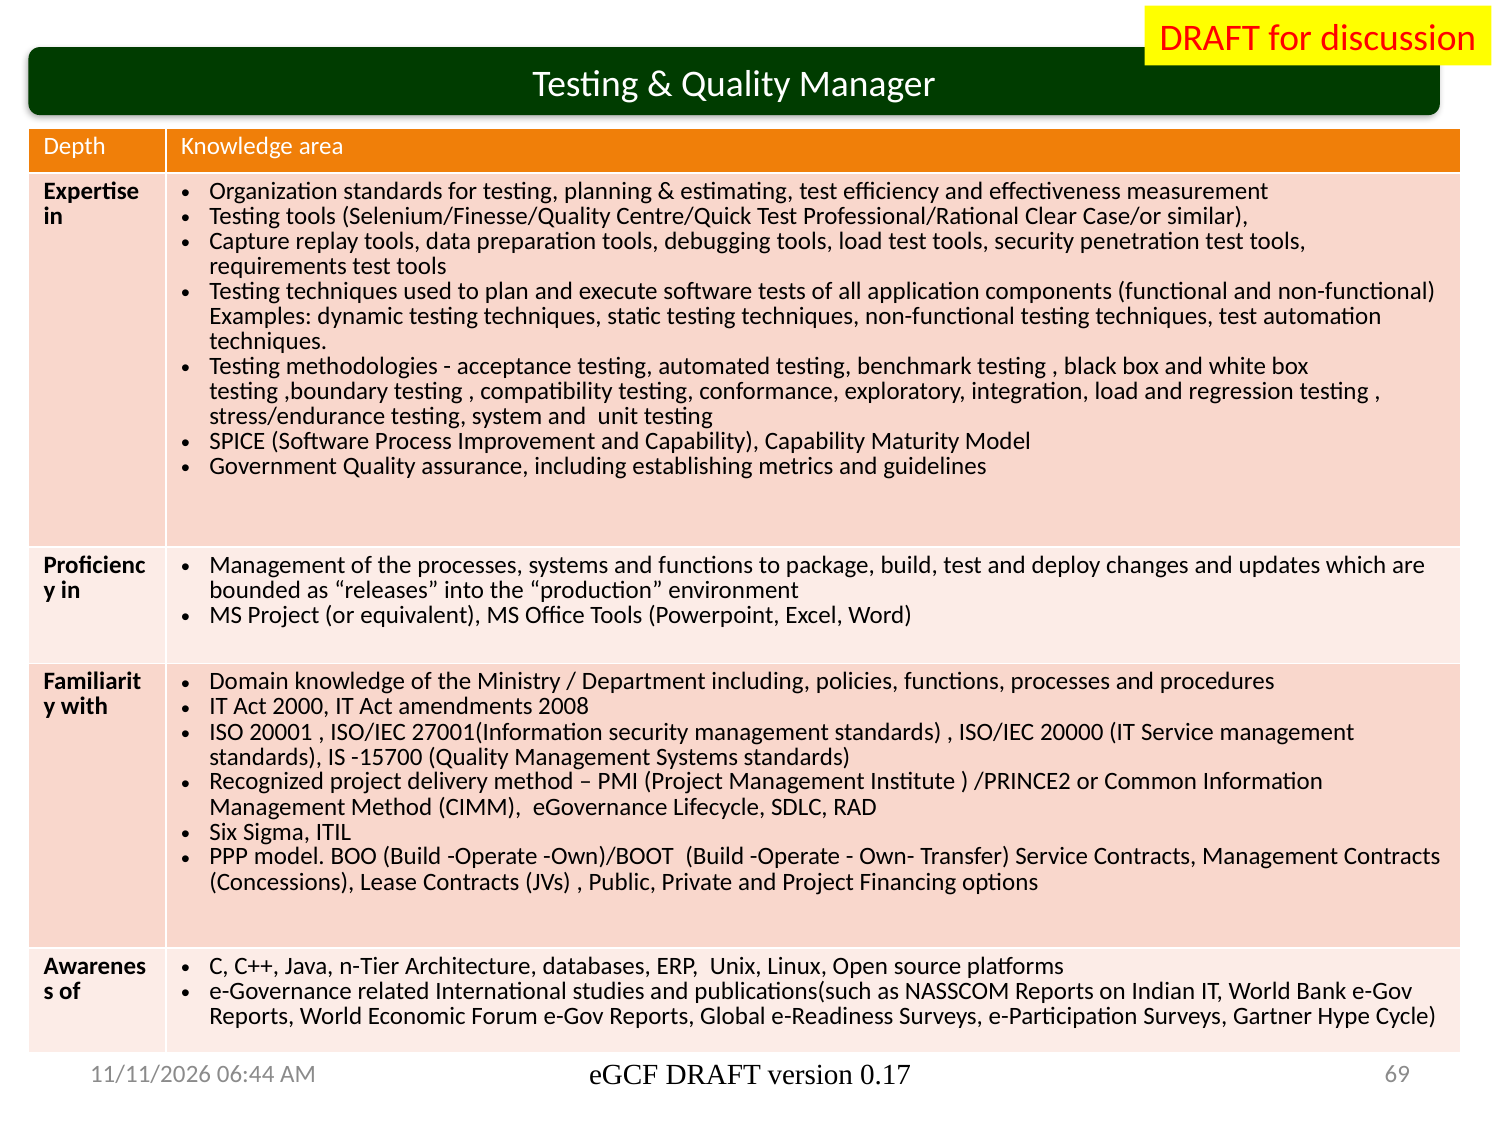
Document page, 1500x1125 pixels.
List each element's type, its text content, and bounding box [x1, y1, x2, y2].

slide_number 69 [1074, 1042, 1425, 1103]
table_cell Familiarity with [29, 664, 165, 947]
table_header Depth [29, 129, 165, 172]
table_cell C, C++, Java, n-Tier Architecture, databases, ERP, Unix, Linux, Open source platforms e-Governance related International studies and publications(such as NASSCOM Reports on Indian IT, World Bank e-Gov Reports, World Economic Forum e-Gov Reports, Global e-Readiness Surveys, e-Participation Surveys, Gartner Hype Cycle) [167, 949, 1460, 1052]
table_cell Management of the processes, systems and functions to package, build, test and deploy changes and updates which are bounded as “releases” into the “production” environment MS Project (or equivalent), MS Office Tools (Powerpoint, Excel, Word) [167, 548, 1460, 663]
table_header Knowledge area [167, 129, 1460, 172]
table_cell Awareness of [29, 949, 165, 1052]
table_cell Organization standards for testing, planning & estimating, test efficiency and effectiveness measurement Testing tools (Selenium/Finesse/Quality Centre/Quick Test Professional/Rational Clear Case/or similar), Capture replay tools, data preparation tools, debugging tools, load test tools, security penetration test tools, requirements test tools Testing techniques used to plan and execute software tests of all application components (functional and non-functional) Examples: dynamic testing techniques, static testing techniques, non-functional testing techniques, test automation techniques. Testing methodologies - acceptance testing, automated testing, benchmark testing , black box and white box testing ,boundary testing , compatibility testing, conformance, exploratory, integration, load and regression testing , stress/endurance testing, system and unit testing SPICE (Software Process Improvement and Capability), Capability Maturity Model Government Quality assurance, including establishing metrics and guidelines [167, 174, 1460, 546]
table_cell Proficiency in [29, 548, 165, 663]
table_cell Domain knowledge of the Ministry / Department including, policies, functions, processes and procedures IT Act 2000, IT Act amendments 2008 ISO 20001 , ISO/IEC 27001(Information security management standards) , ISO/IEC 20000 (IT Service management standards), IS -15700 (Quality Management Systems standards) Recognized project delivery method – PMI (Project Management Institute ) /PRINCE2 or Common Information Management Method (CIMM), eGovernance Lifecycle, SDLC, RAD Six Sigma, ITIL PPP model. BOO (Build -Operate -Own)/BOOT (Build -Operate - Own- Transfer) Service Contracts, Management Contracts (Concessions), Lease Contracts (JVs) , Public, Private and Project Financing options [167, 664, 1460, 947]
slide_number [75, 1042, 425, 1103]
text_box Testing & Quality Manager [27, 46, 1441, 116]
text_box DRAFT for discussion [1144, 5, 1492, 66]
table_cell Expertise in [29, 174, 165, 546]
footer eGCF DRAFT version 0.17 [512, 1042, 988, 1103]
